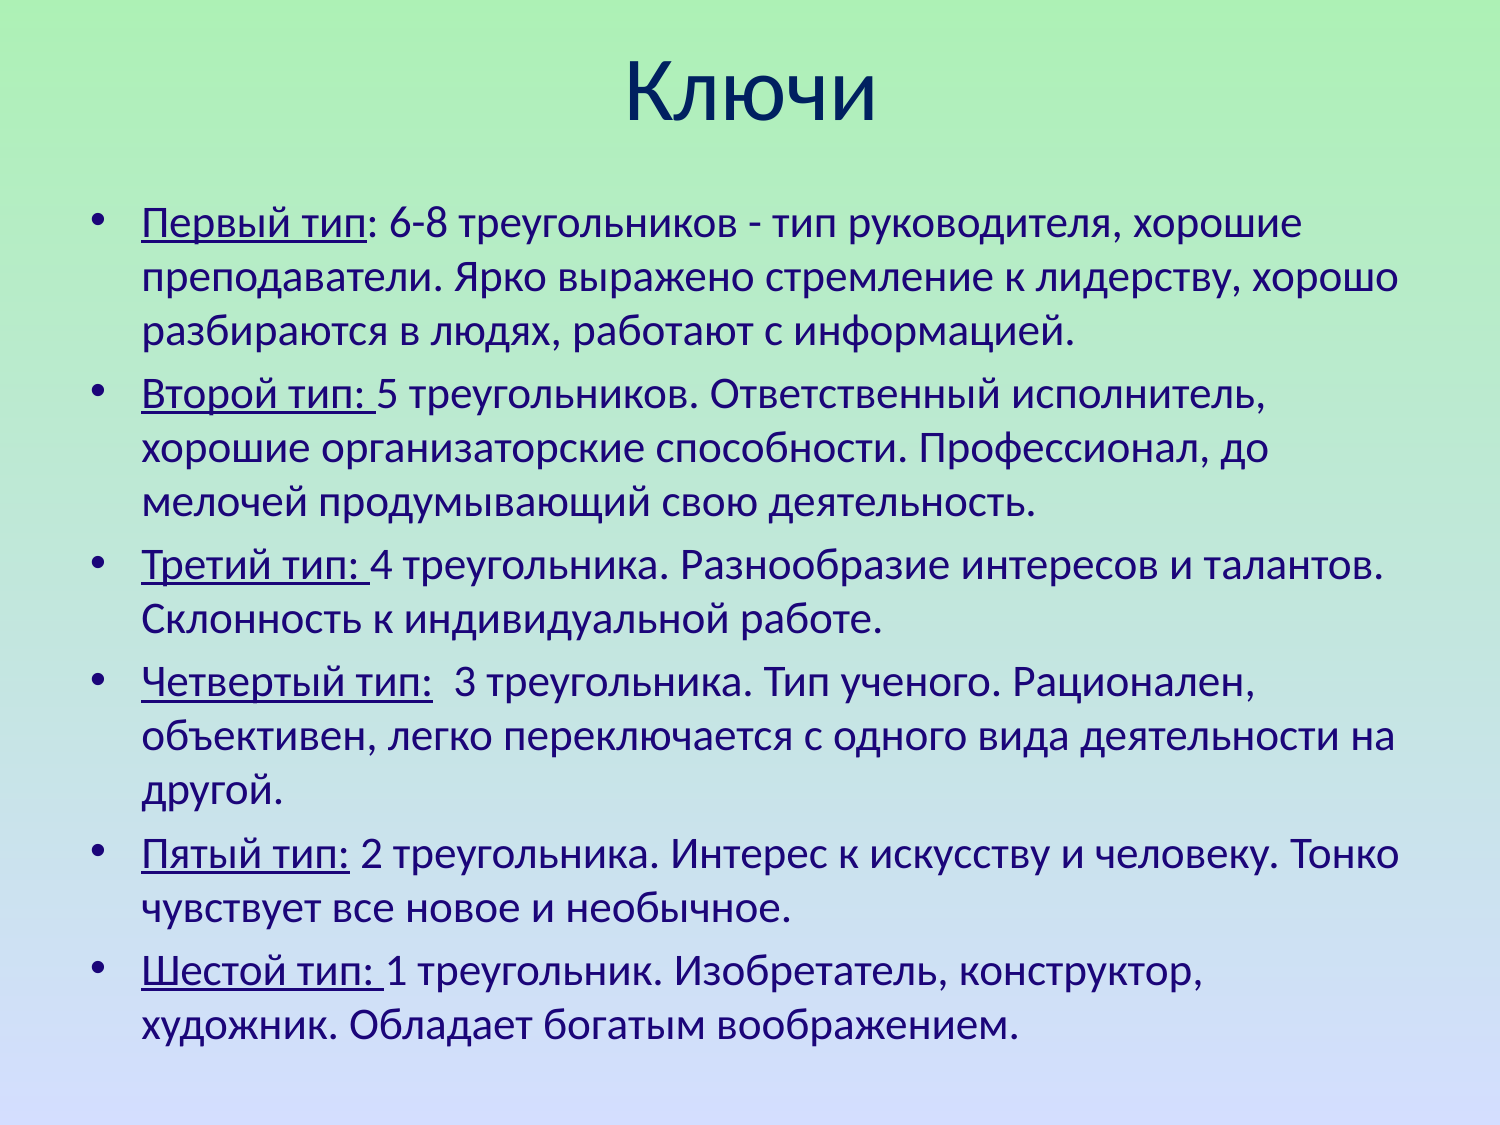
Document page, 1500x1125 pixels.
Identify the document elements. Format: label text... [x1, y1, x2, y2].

list Первый тип: 6-8 треугольников - тип руководителя, хорошие преподаватели. Ярко выражено стремление к лидерству, хорошо разбираются в людях, работают с информацией. Второй тип: 5 треугольников. Ответственный исполнитель, хорошие организаторские способности. Профессионал, до мелочей продумывающий свою деятельность. Третий тип: 4 треугольника. Разнообразие интересов и талан­тов. Склонность к индивидуальной работе. Четвертый тип: 3 треугольника. Тип ученого. Рационален, объективен, легко переключается с одного вида деятельности на другой. Пятый тип: 2 треугольника. Интерес к искусству и человеку. Тонко чувствует все новое и необычное. Шестой тип: 1 треугольник. Изобретатель, конструктор, художник. Обладает богатым воображением. [75, 184, 1425, 1083]
title Ключи [76, 30, 1427, 138]
